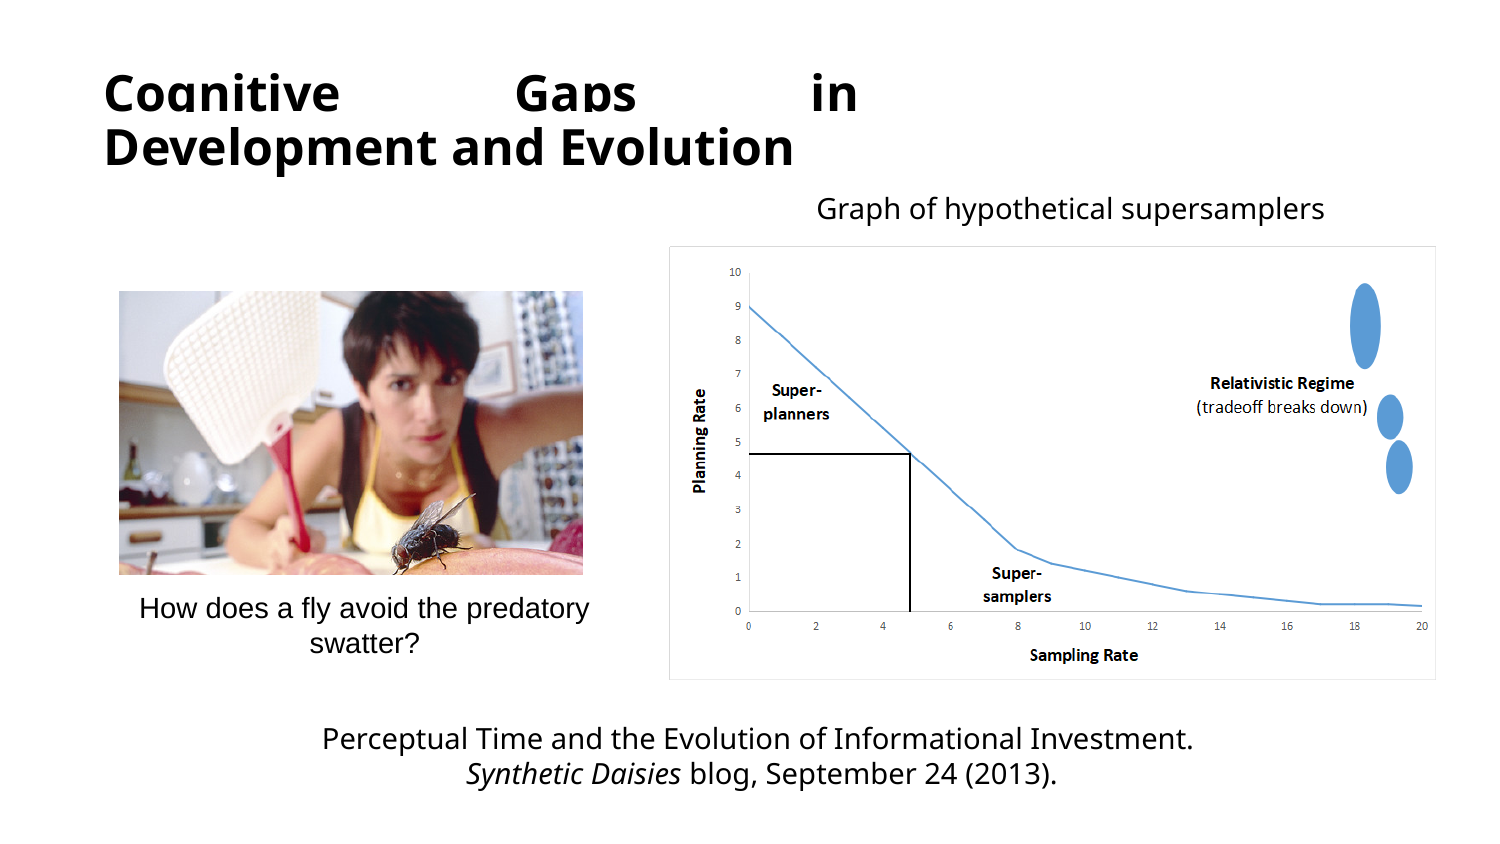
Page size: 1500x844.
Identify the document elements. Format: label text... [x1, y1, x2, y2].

text_box Cognitive Gaps in Development and Evolution [88, 52, 874, 221]
text_box How does a fly avoid the predatory swatter? [74, 574, 656, 677]
picture [669, 246, 1437, 680]
text_box Perceptual Time and the Evolution of Informational Investment. Synthetic Daisies blog, September 24 (2013). [119, 705, 1405, 807]
picture [119, 291, 584, 575]
text_box Graph of hypothetical supersamplers [757, 175, 1385, 244]
